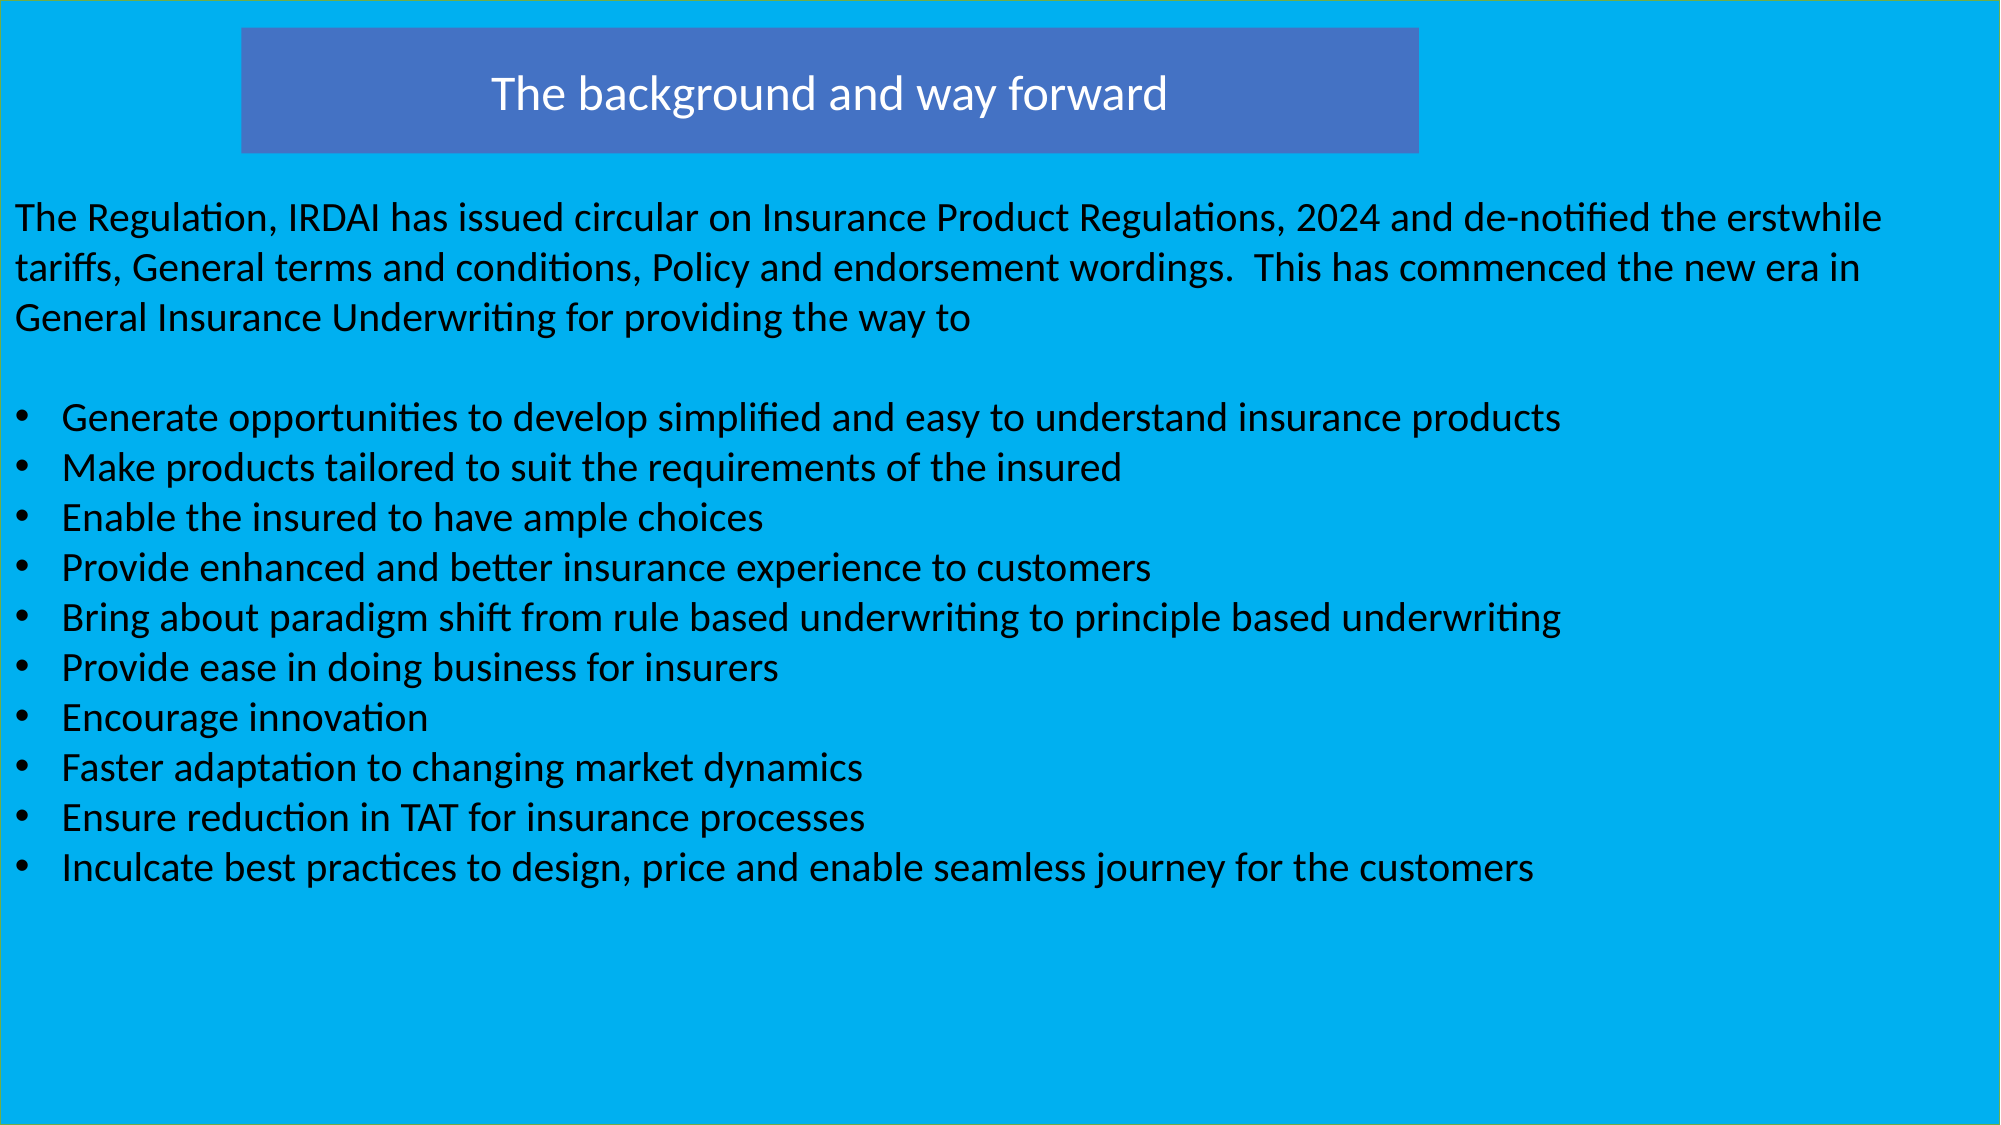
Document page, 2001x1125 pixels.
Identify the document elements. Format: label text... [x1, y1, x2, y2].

text_box The Regulation, IRDAI has issued circular on Insurance Product Regulations, 2024 and de-notified the erstwhile tariffs, General terms and conditions, Policy and endorsement wordings. This has commenced the new era in General Insurance Underwriting for providing the way to Generate opportunities to develop simplified and easy to understand insurance products Make products tailored to suit the requirements of the insured Enable the insured to have ample choices Provide enhanced and better insurance experience to customers Bring about paradigm shift from rule based underwriting to principle based underwriting Provide ease in doing business for insurers Encourage innovation Faster adaptation to changing market dynamics Ensure reduction in TAT for insurance processes Inculcate best practices to design, price and enable seamless journey for the customers [0, 0, 2000, 1125]
text_box The background and way forward [240, 27, 1420, 154]
